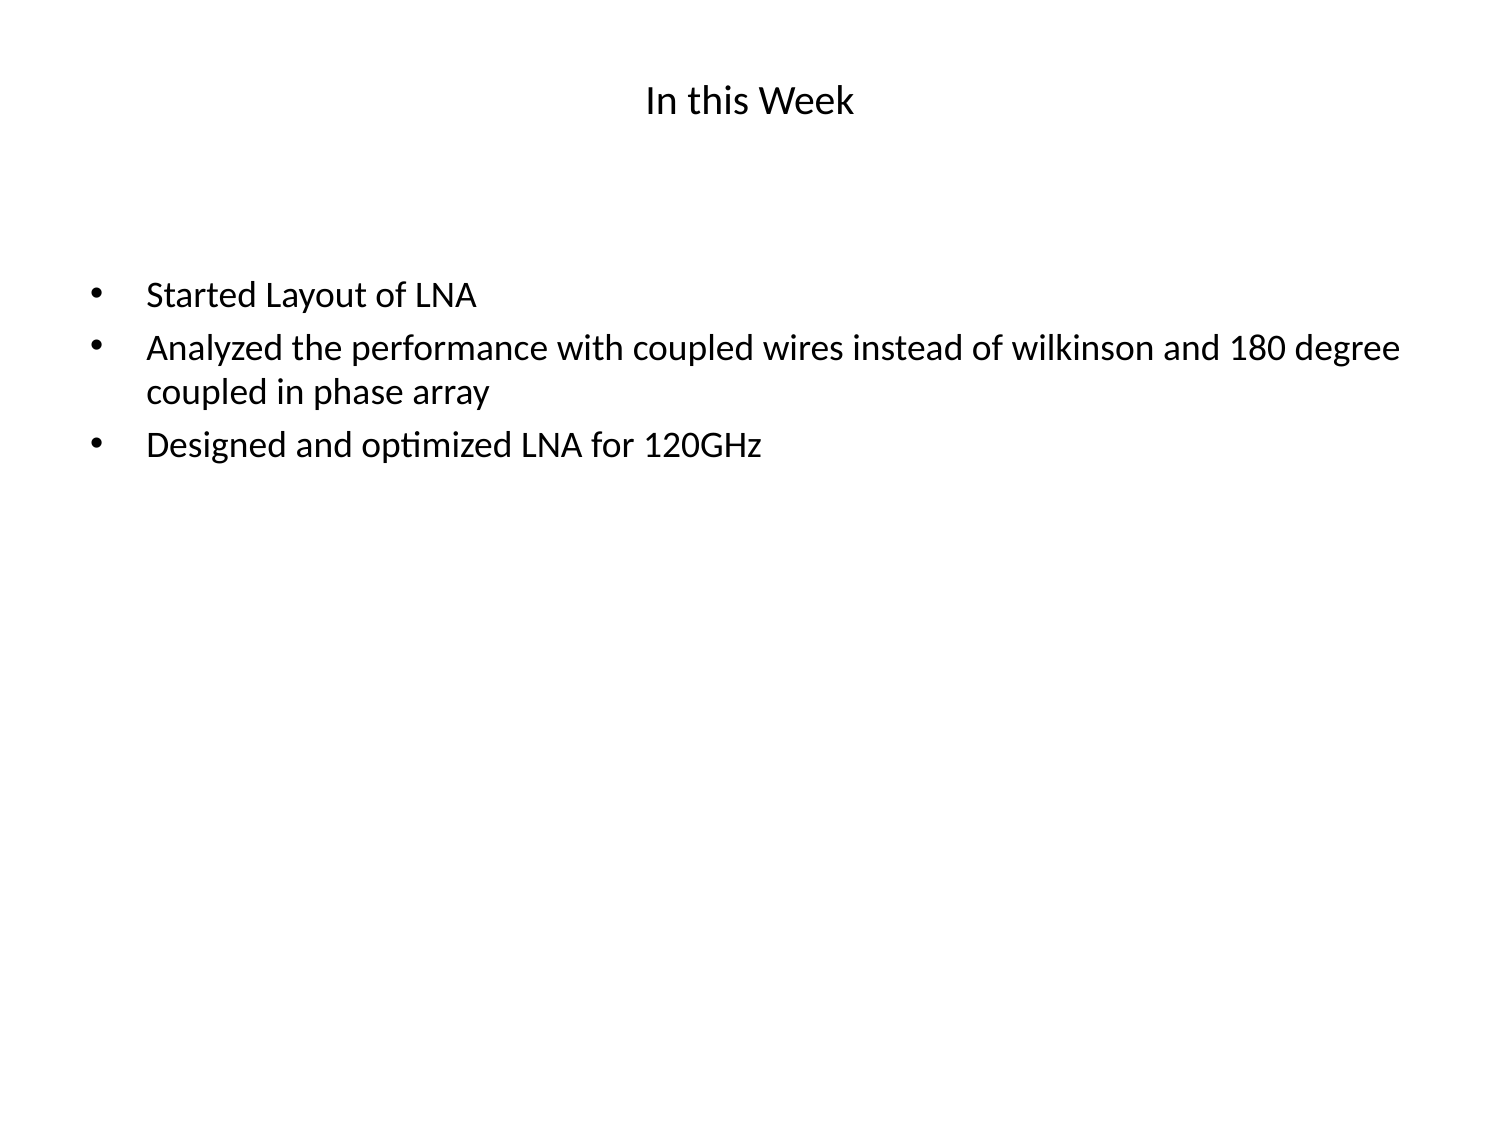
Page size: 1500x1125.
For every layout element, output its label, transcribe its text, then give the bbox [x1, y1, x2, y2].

list Started Layout of LNA Analyzed the performance with coupled wires instead of wilkinson and 180 degree coupled in phase array Designed and optimized LNA for 120GHz [75, 262, 1425, 1005]
title In this Week [75, 45, 1425, 150]
